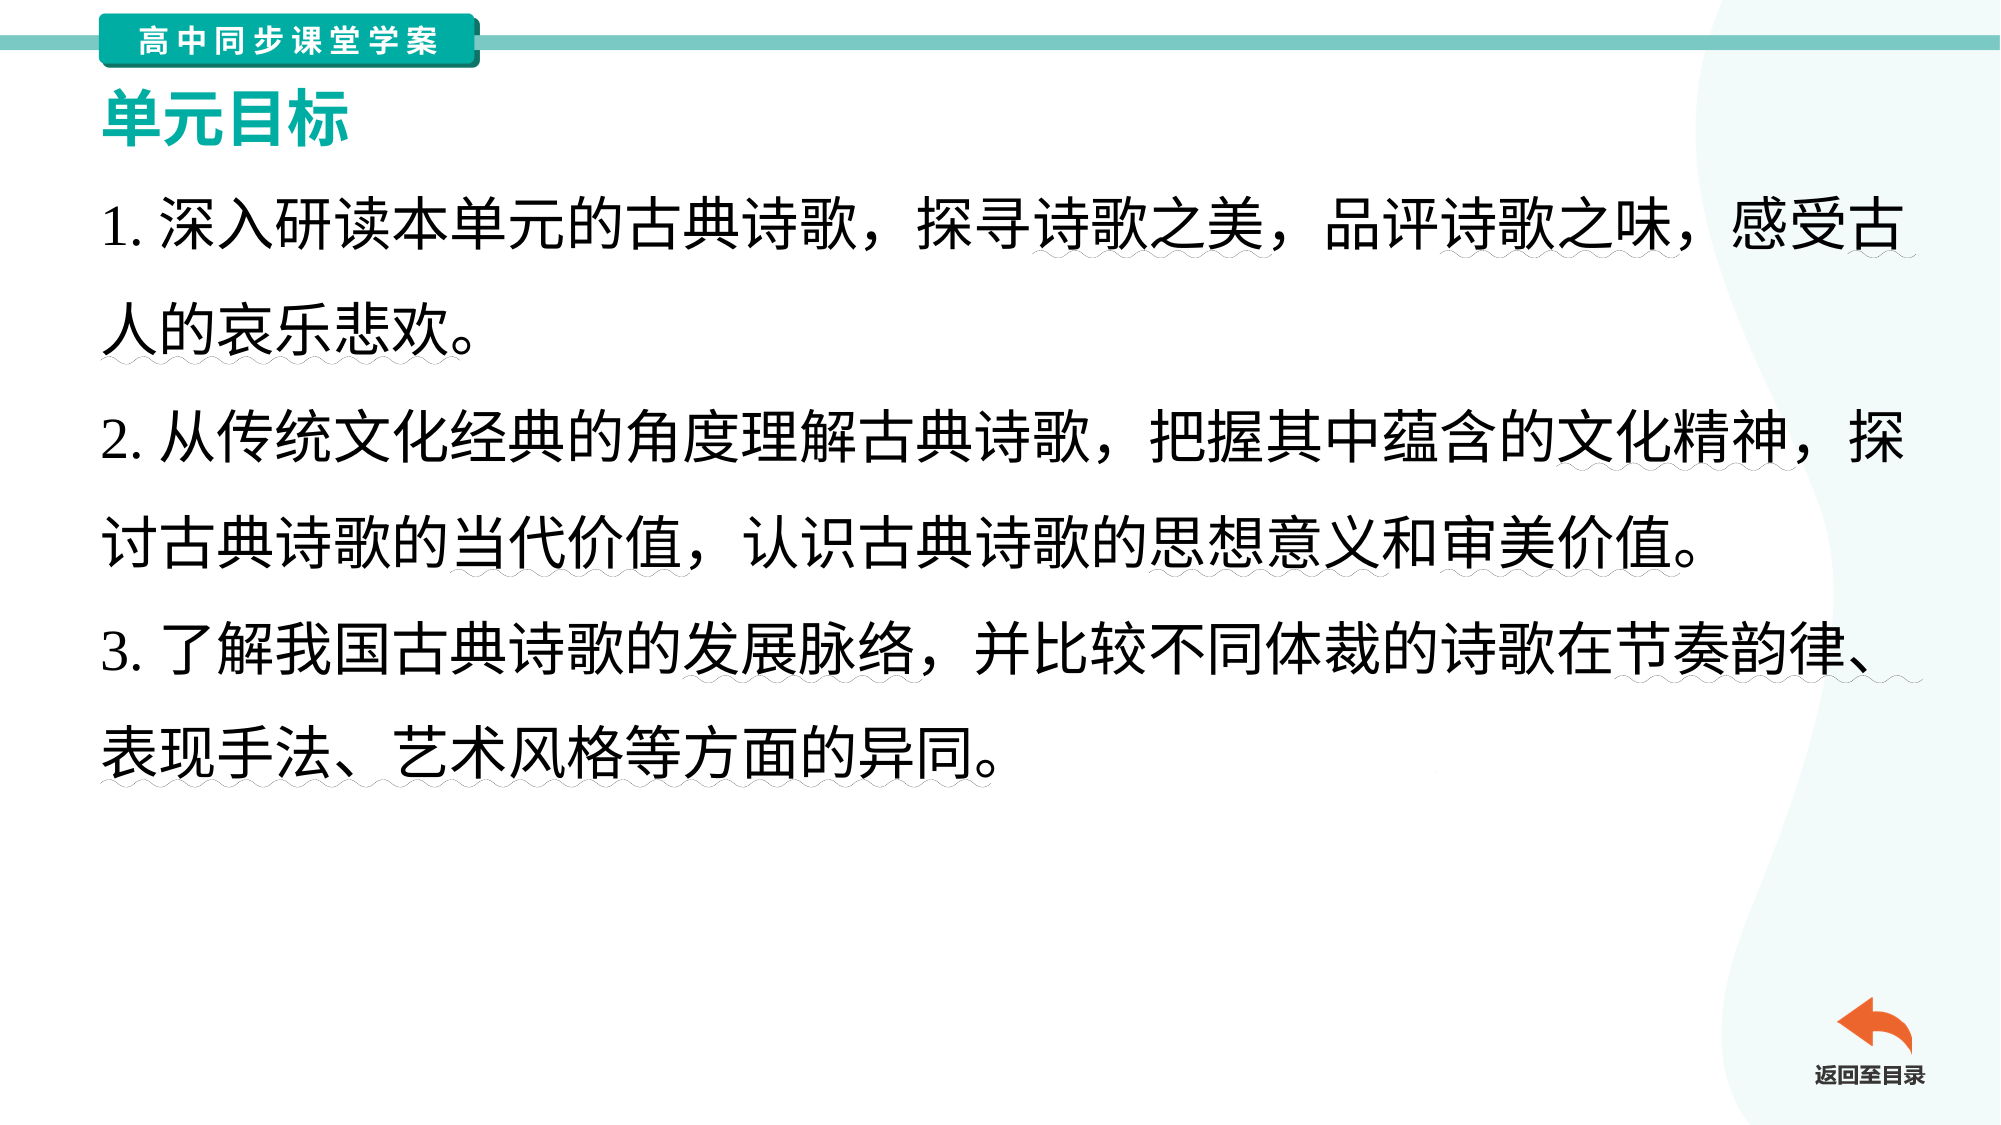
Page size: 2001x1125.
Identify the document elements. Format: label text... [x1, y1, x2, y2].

text_box 单元目标 [100, 76, 1899, 151]
picture [0, 0, 2000, 1125]
text_box 1.深入研读本单元的古典诗歌，探寻诗歌之美，品评诗歌之味，感受古 人的哀乐悲欢。 2.从传统文化经典的角度理解古典诗歌，把握其中蕴含的文化精神，探 讨古典诗歌的当代价值，认识古典诗歌的思想意义和审美价值。 3.了解我国古典诗歌的发展脉络，并比较不同体裁的诗歌在节奏韵律、 表现手法、艺术风格等方面的异同。 [100, 151, 1899, 776]
